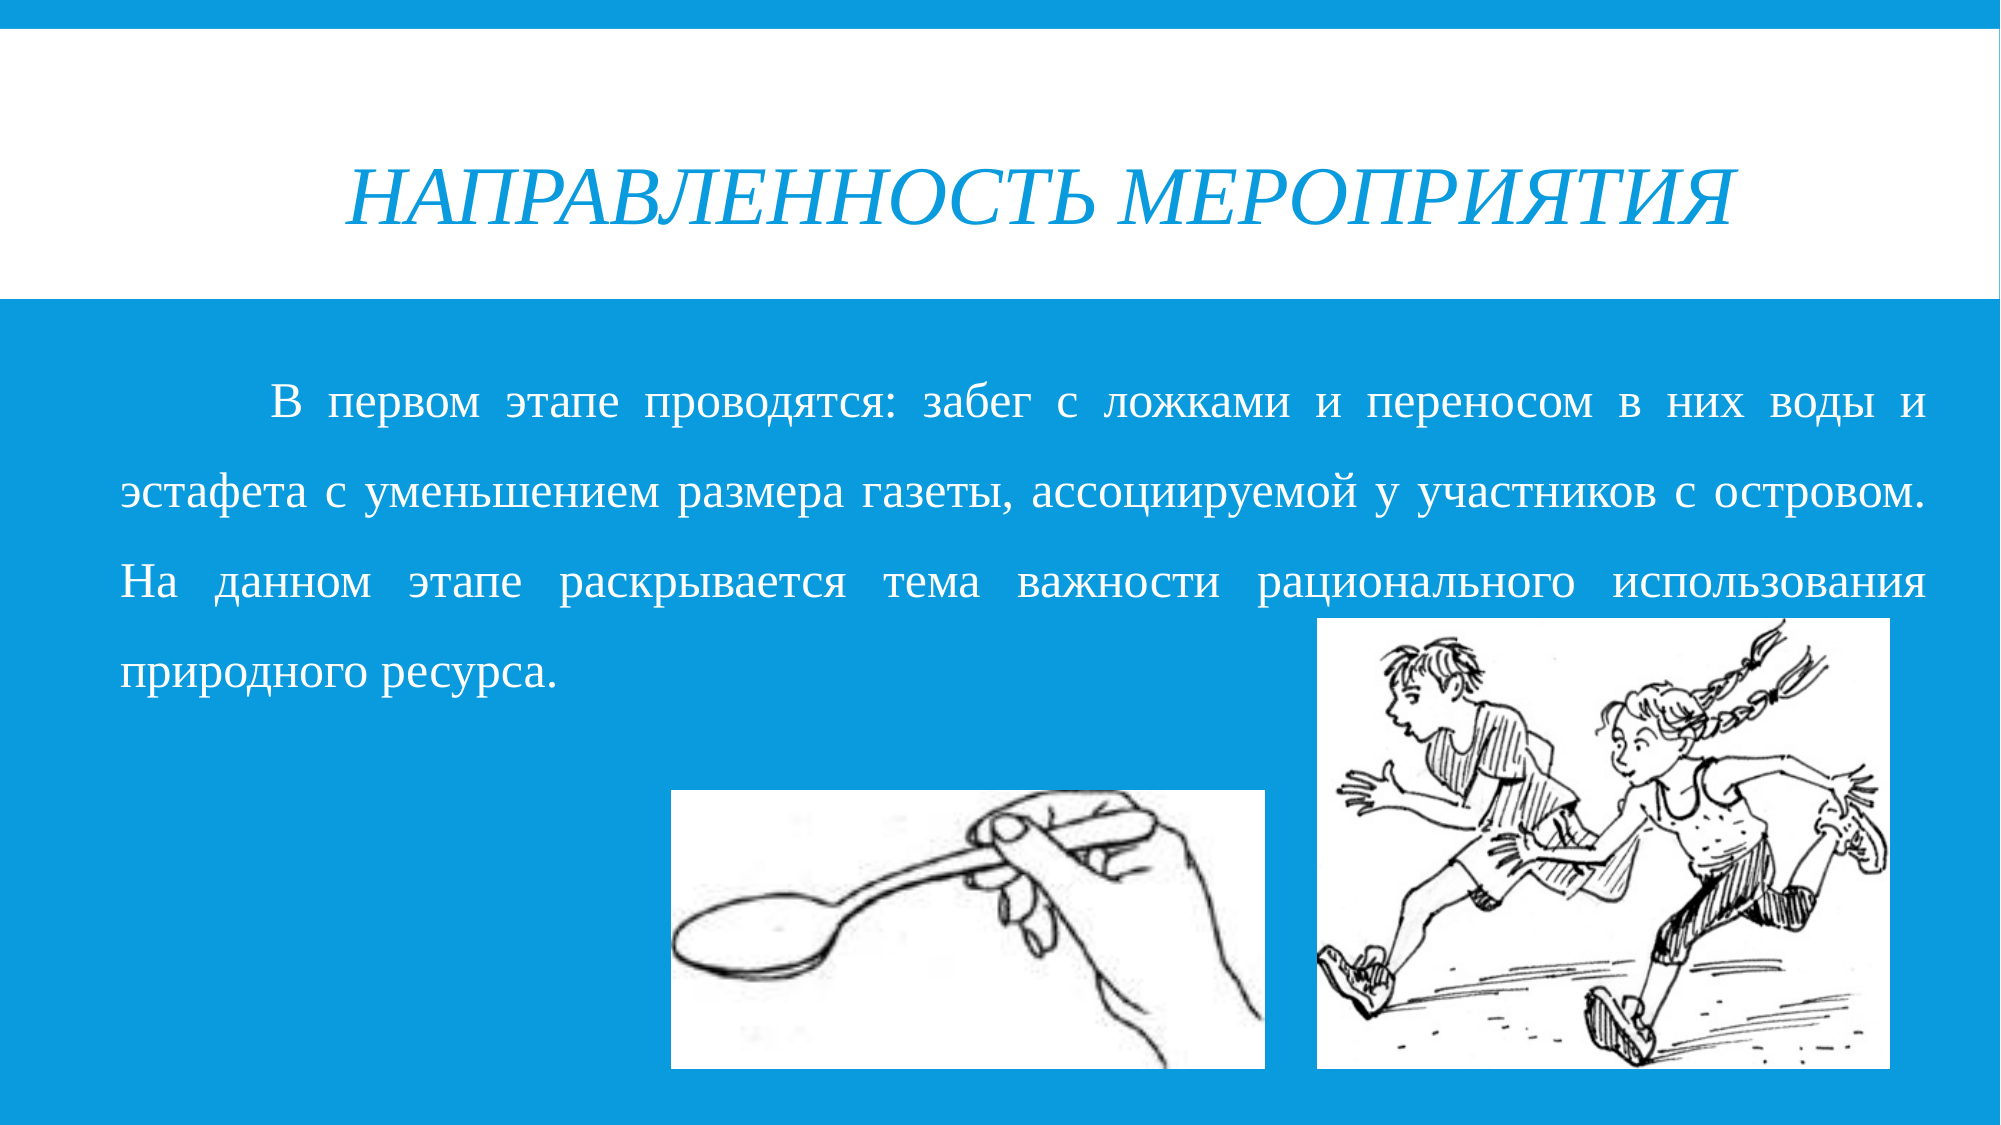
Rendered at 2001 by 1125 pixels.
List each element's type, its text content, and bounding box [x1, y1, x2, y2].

title Направленность мероприятия [197, 82, 1803, 329]
list В первом этапе проводятся: забег с ложками и переносом в них воды и эстафета с уменьшением размера газеты, ассоциируемой у участников с островом. На данном этапе раскрывается тема важности рационального использования природного ресурса. [75, 329, 1943, 1020]
picture [672, 791, 1264, 1068]
picture [1318, 619, 1889, 1068]
